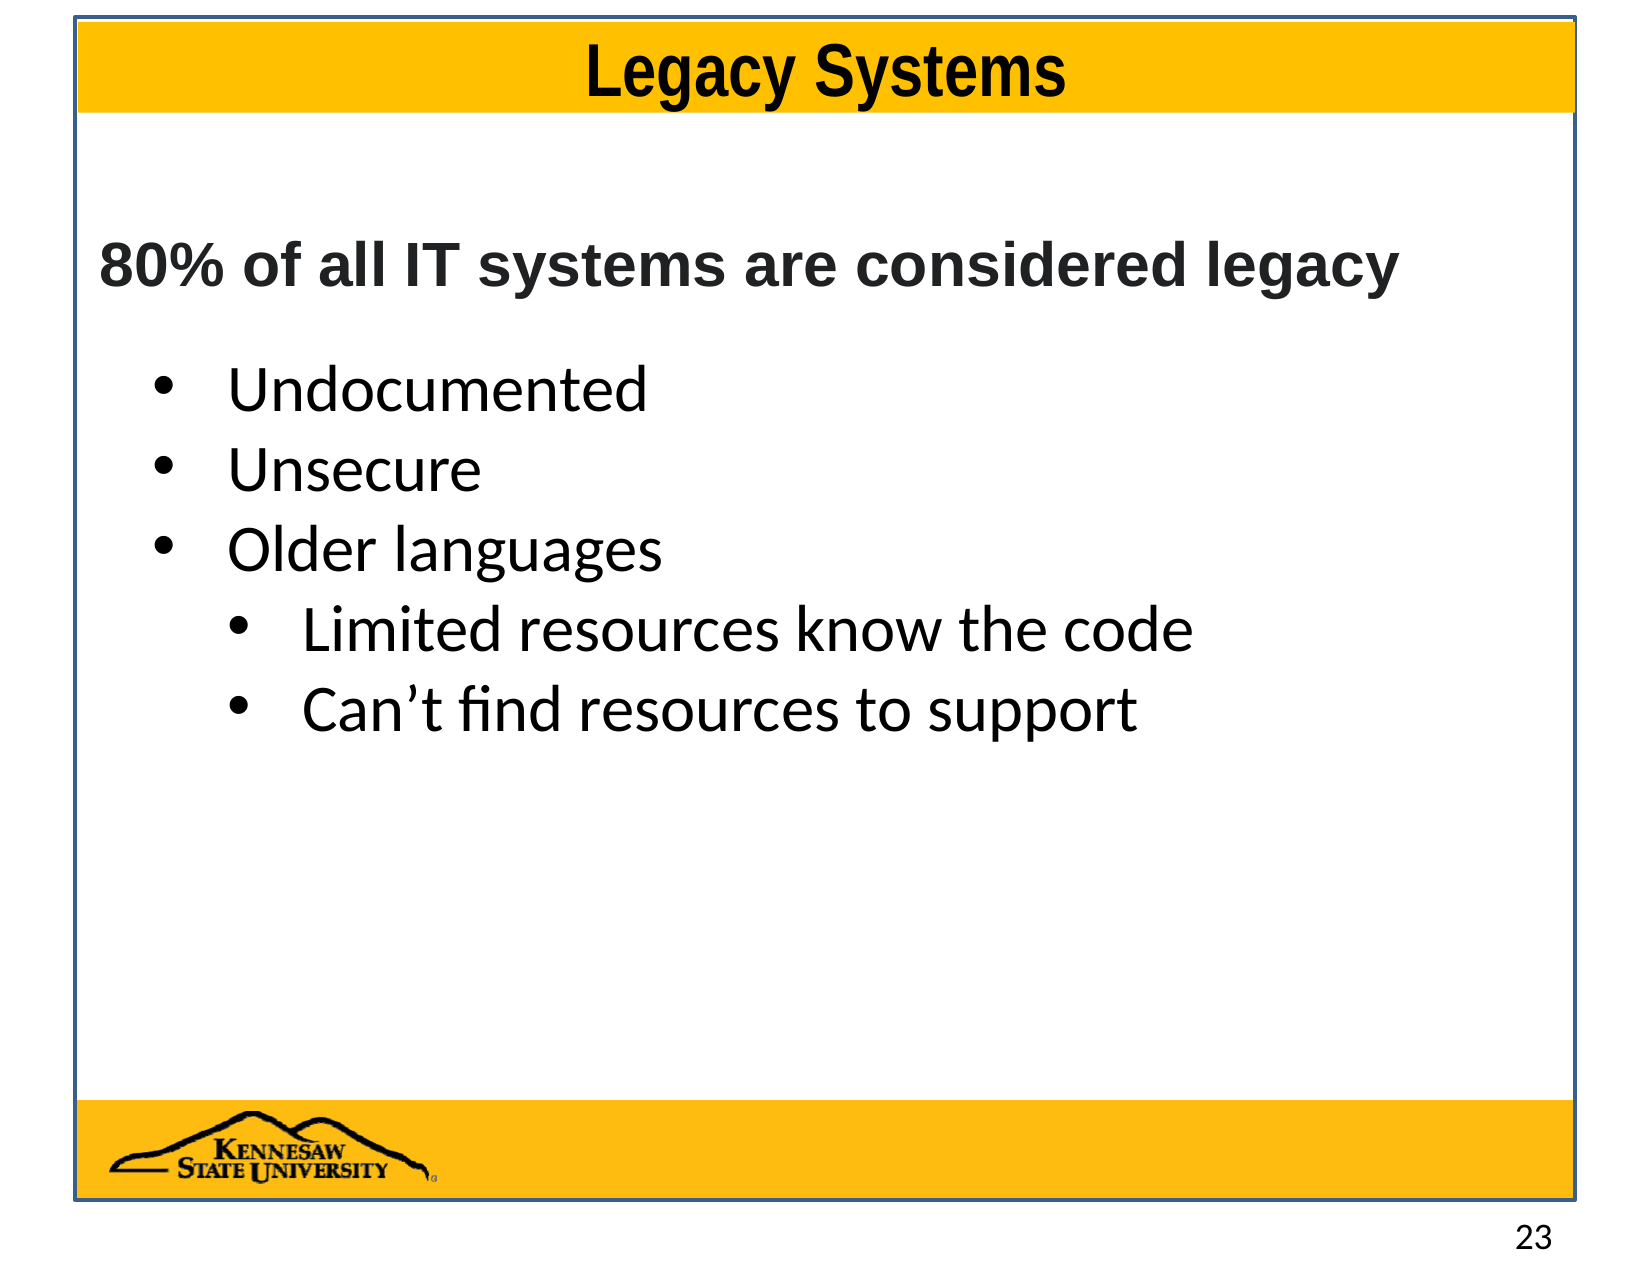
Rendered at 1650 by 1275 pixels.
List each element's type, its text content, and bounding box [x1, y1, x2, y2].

list 80% of all IT systems are considered legacy [99, 223, 1550, 376]
text_box Undocumented Unsecure Older languages Limited resources know the code Can’t find resources to support [137, 337, 1438, 752]
title Legacy Systems [77, 21, 1575, 113]
picture [108, 1111, 437, 1184]
